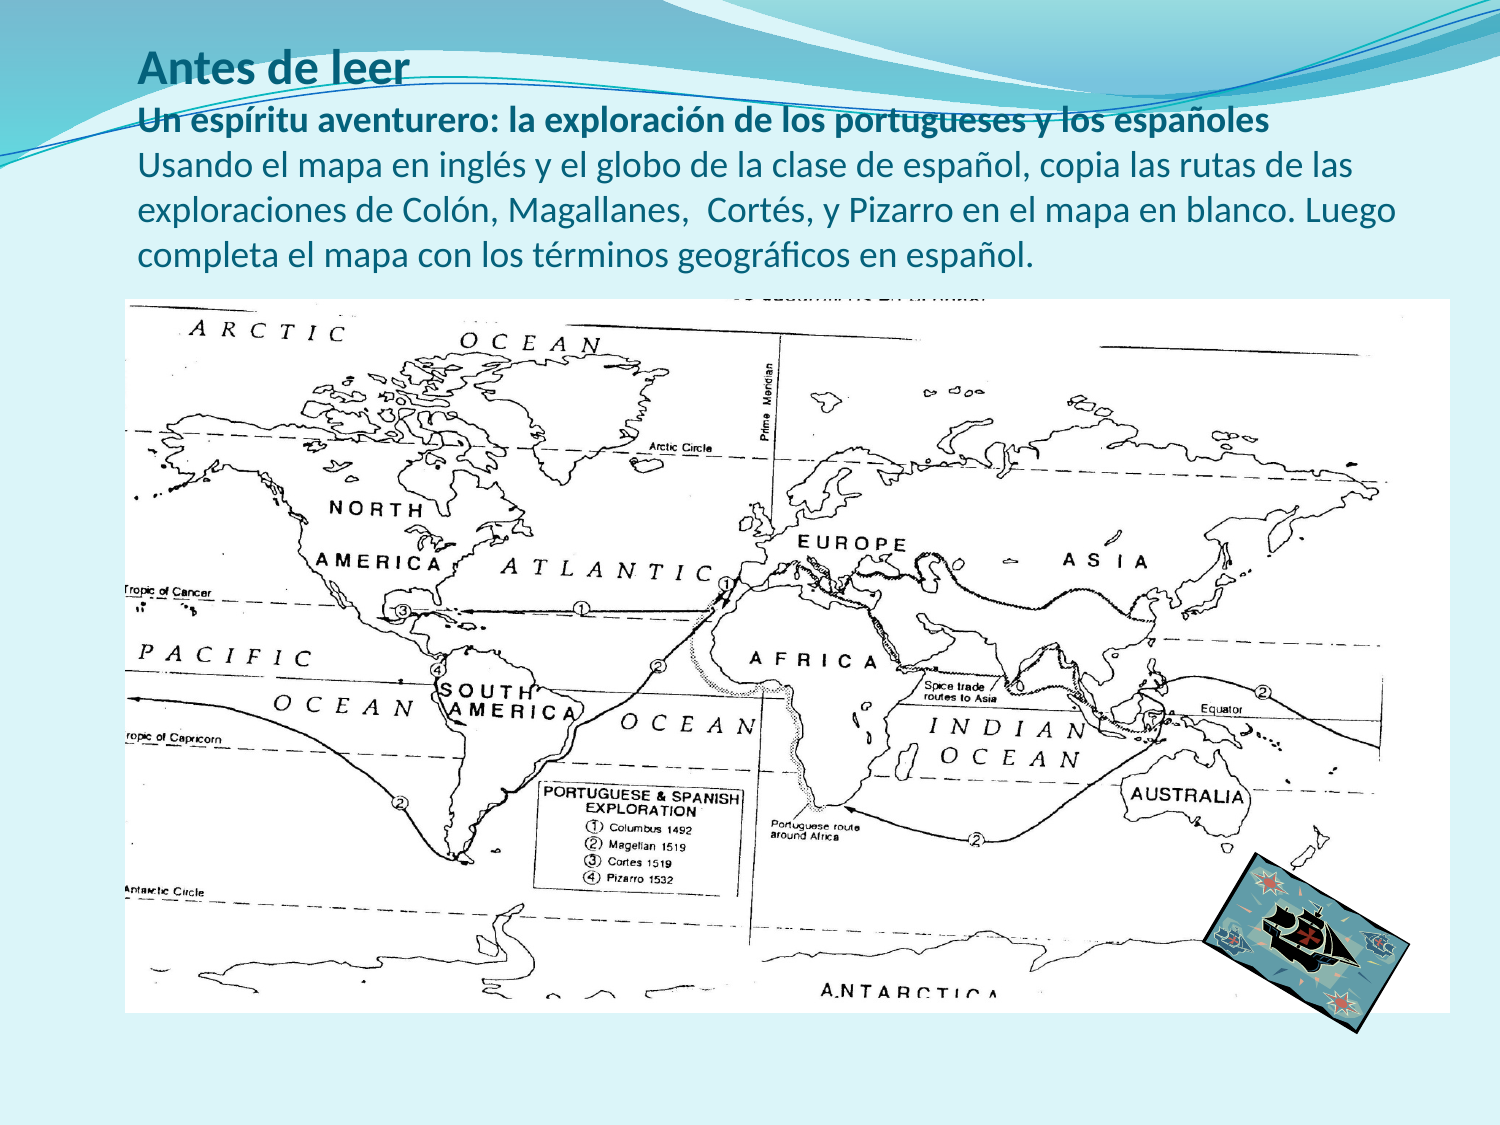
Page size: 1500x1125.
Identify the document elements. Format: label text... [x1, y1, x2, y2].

picture [124, 299, 1451, 1013]
title Antes de leer Un espíritu aventurero: la exploración de los portugueses y los españoles Usando el mapa en inglés y el globo de la clase de español, copia las rutas de las exploraciones de Colón, Magallanes, Cortés, y Pizarro en el mapa en blanco. Luego completa el mapa con los términos geográficos en español. [137, 0, 1500, 276]
